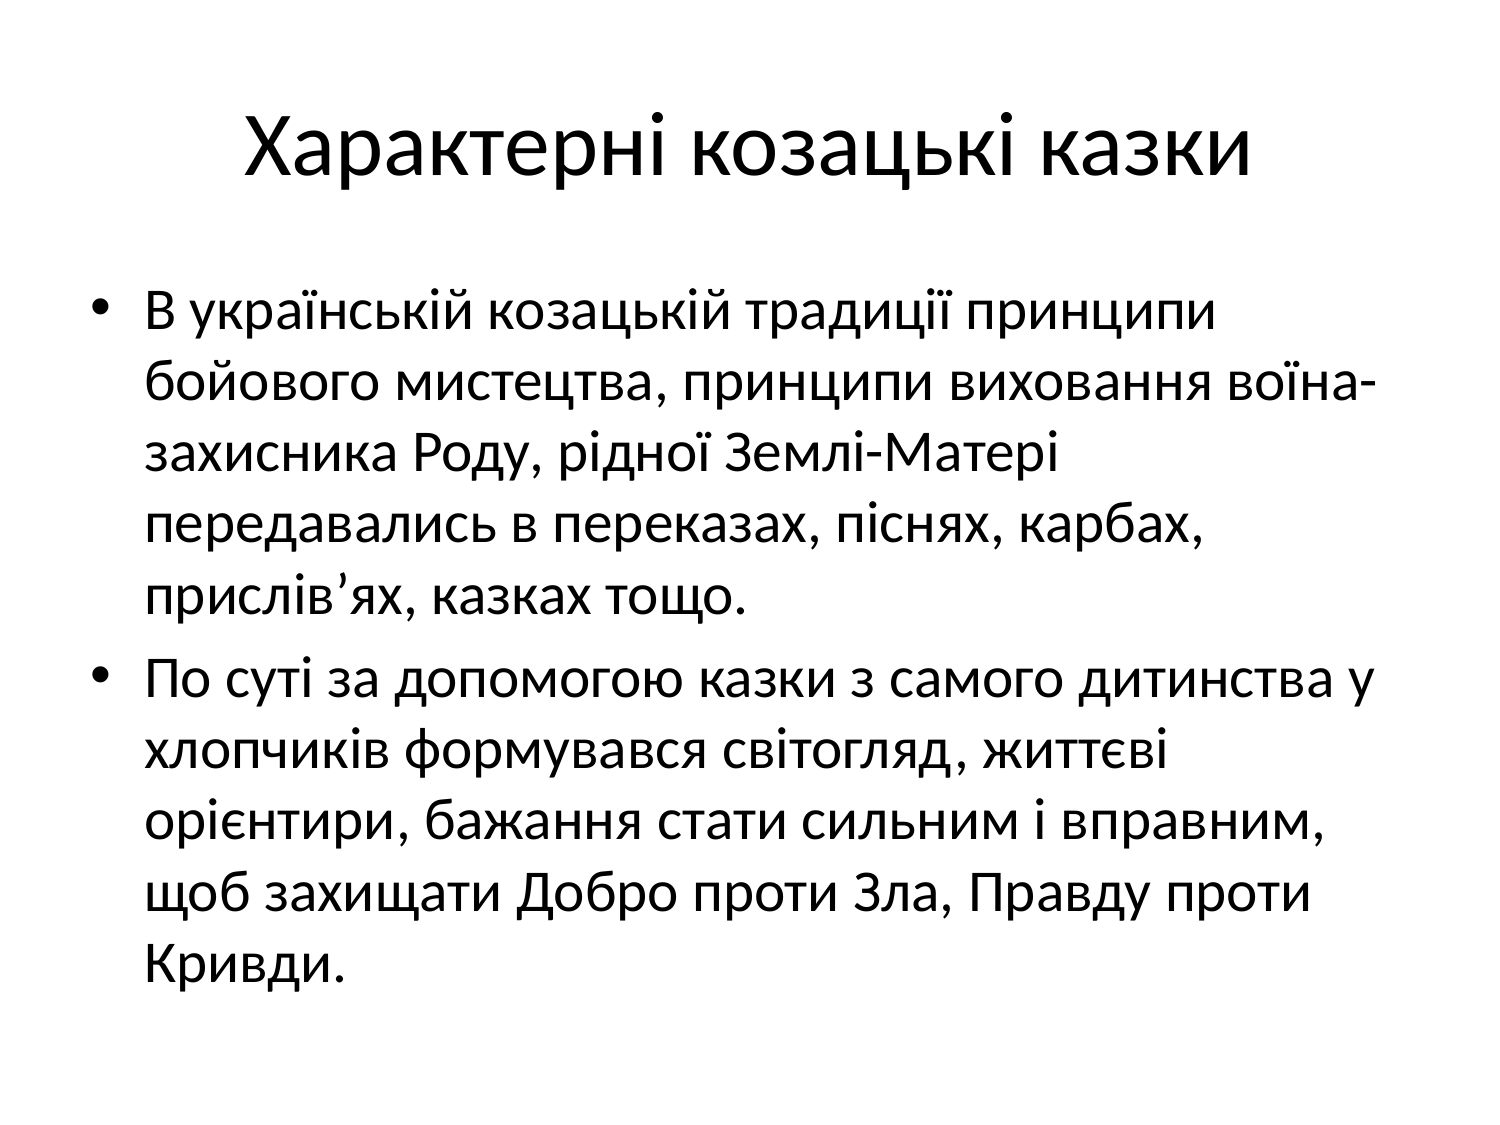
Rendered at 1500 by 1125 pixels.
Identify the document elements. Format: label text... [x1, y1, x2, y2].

title Характерні козацькі казки [75, 45, 1425, 233]
list В українській козацькій традиції принципи бойового мистецтва, принципи виховання воїна-захисника Роду, рідної Землі-Матері передавались в переказах, піснях, карбах, прислів’ях, казках тощо. По суті за допомогою казки з самого дитинства у хлопчиків формувався світогляд, життєві орієнтири, бажання стати сильним і вправним, щоб захищати Добро проти Зла, Правду проти Кривди. [75, 262, 1425, 1005]
